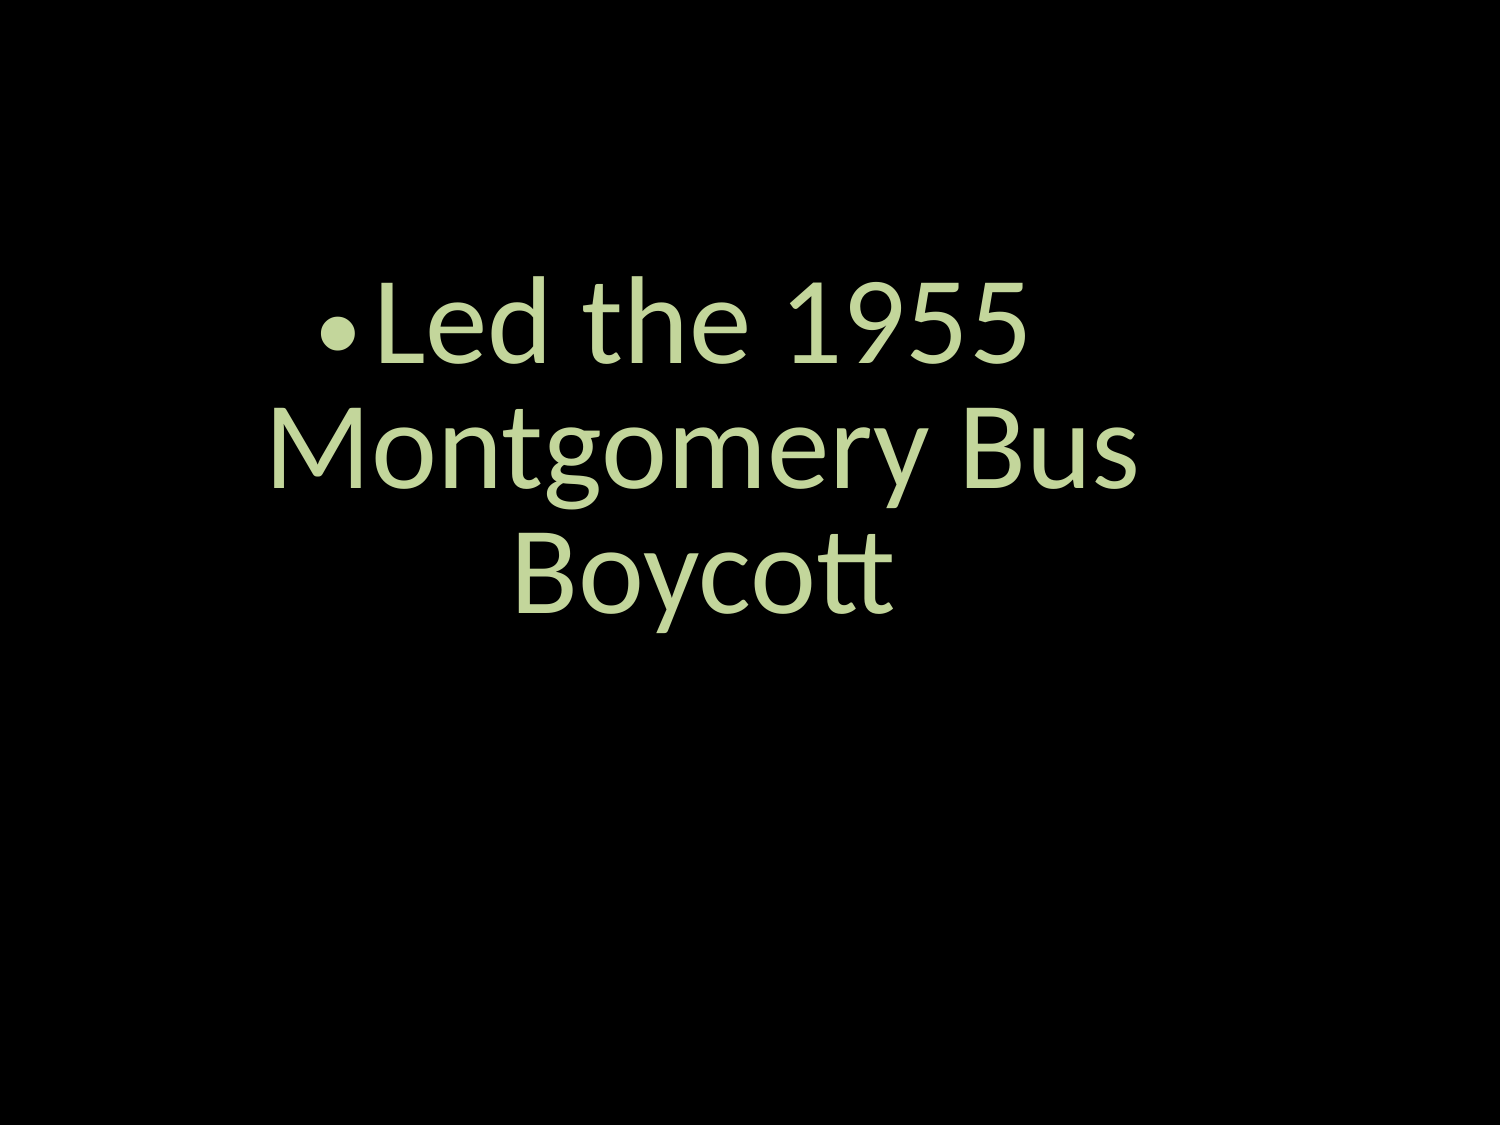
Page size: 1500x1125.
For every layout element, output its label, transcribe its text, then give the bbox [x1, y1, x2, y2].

list Led the 1955 Montgomery Bus Boycott [0, 262, 1350, 1005]
